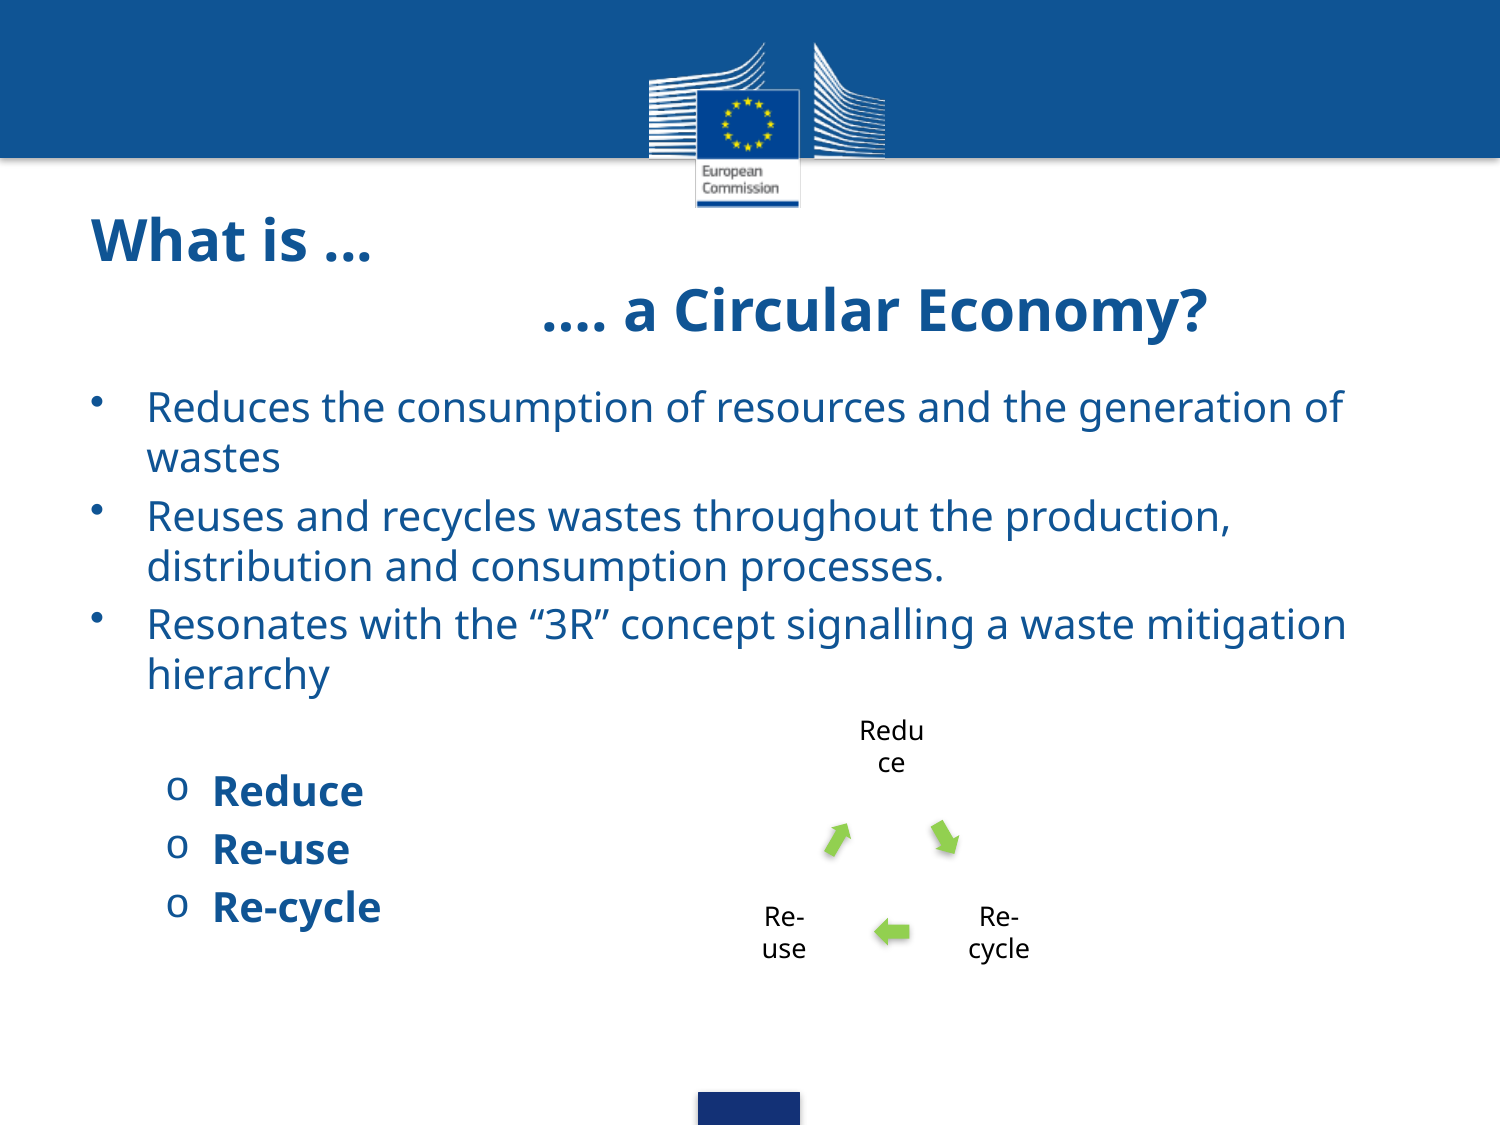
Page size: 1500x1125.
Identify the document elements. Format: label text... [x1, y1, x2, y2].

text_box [678, 703, 1105, 1036]
list Reduces the consumption of resources and the generation of wastes Reuses and recycles wastes throughout the production, distribution and consumption processes. Resonates with the “3R” concept signalling a waste mitigation hierarchy Reduce Re-use Re-cycle [75, 373, 1425, 953]
title What is ... …. a Circular Economy? [76, 196, 1427, 350]
picture [649, 42, 885, 196]
